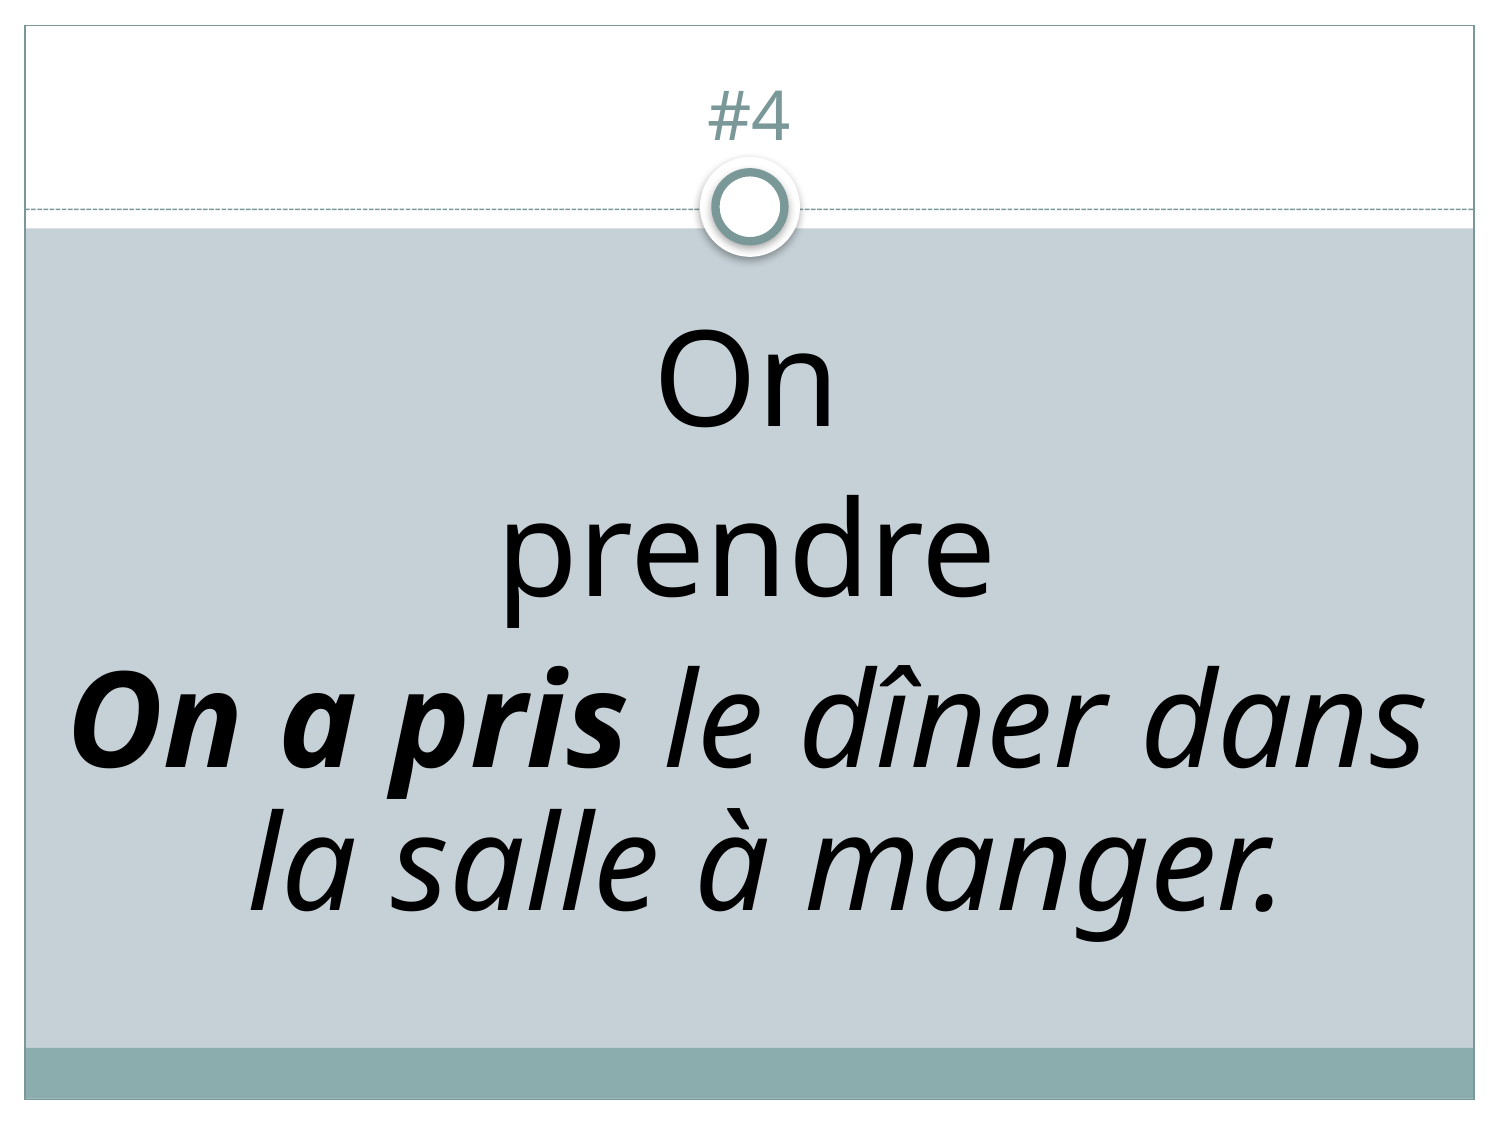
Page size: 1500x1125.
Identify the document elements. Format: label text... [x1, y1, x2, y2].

list On prendre On a pris le dîner dans la salle à manger. [49, 250, 1445, 1001]
title #4 [49, 37, 1450, 162]
